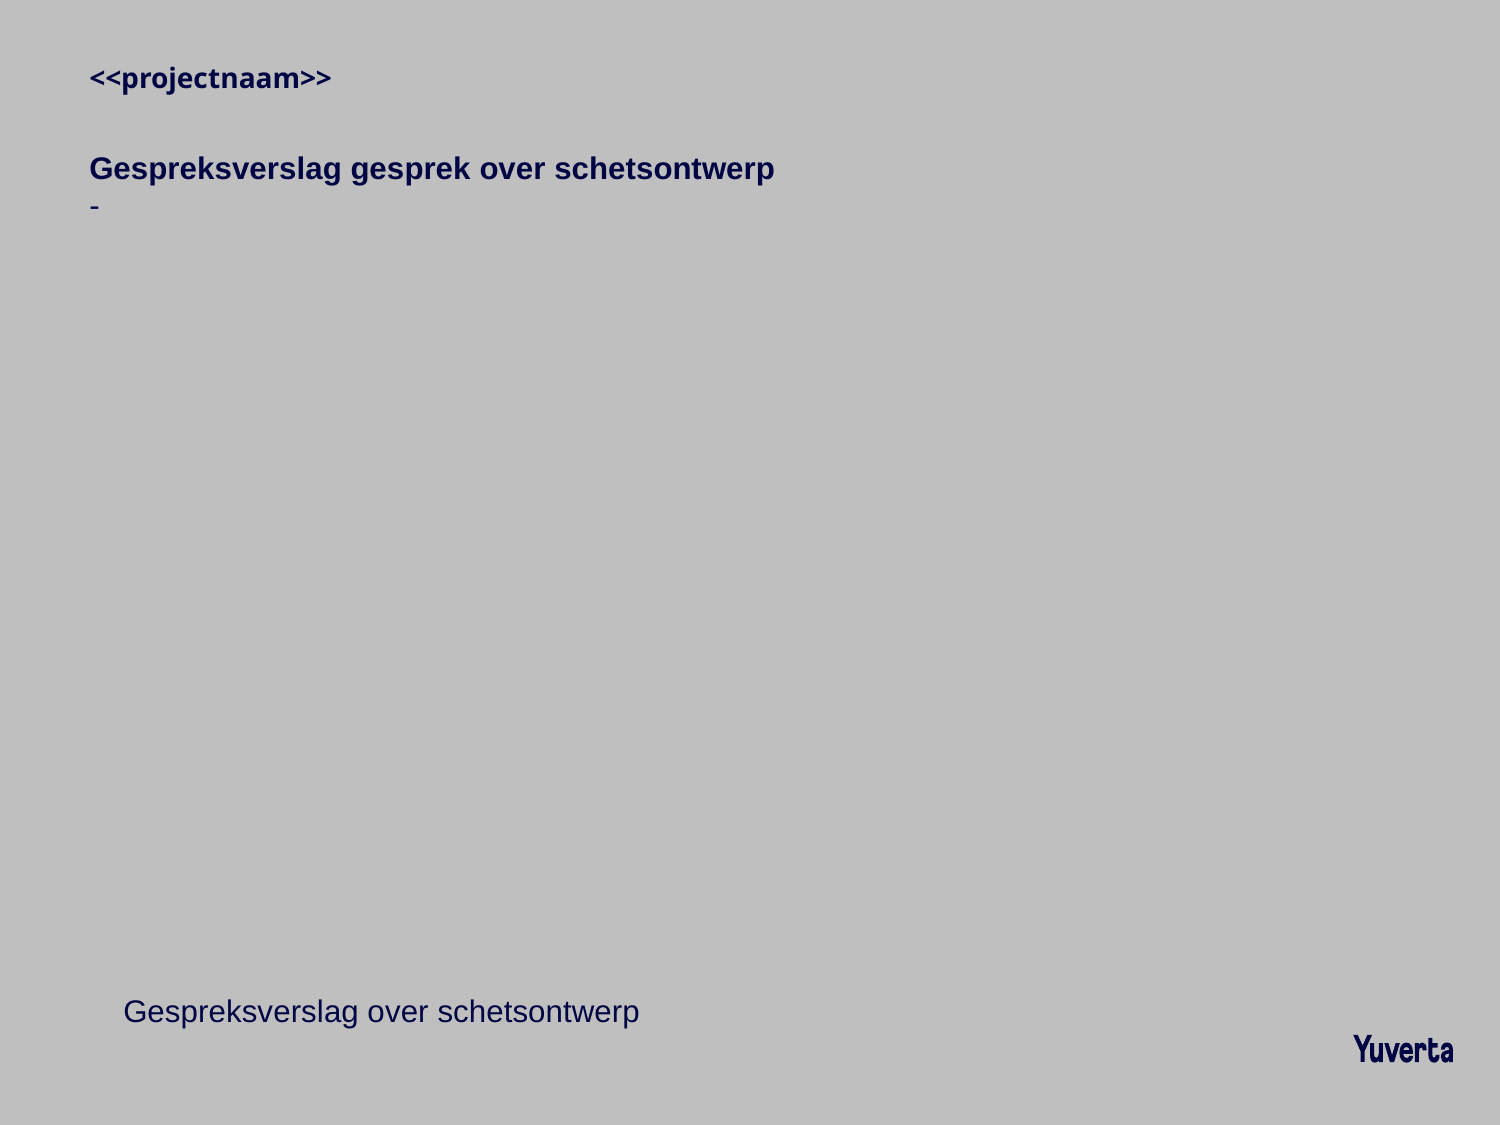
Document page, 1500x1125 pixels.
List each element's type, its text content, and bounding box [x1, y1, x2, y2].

text_box Gespreksverslag gesprek over schetsontwerp - [74, 140, 1426, 967]
text_box <<projectnaam>> [74, 56, 1319, 140]
text_box Gespreksverslag over schetsontwerp [108, 984, 761, 1028]
